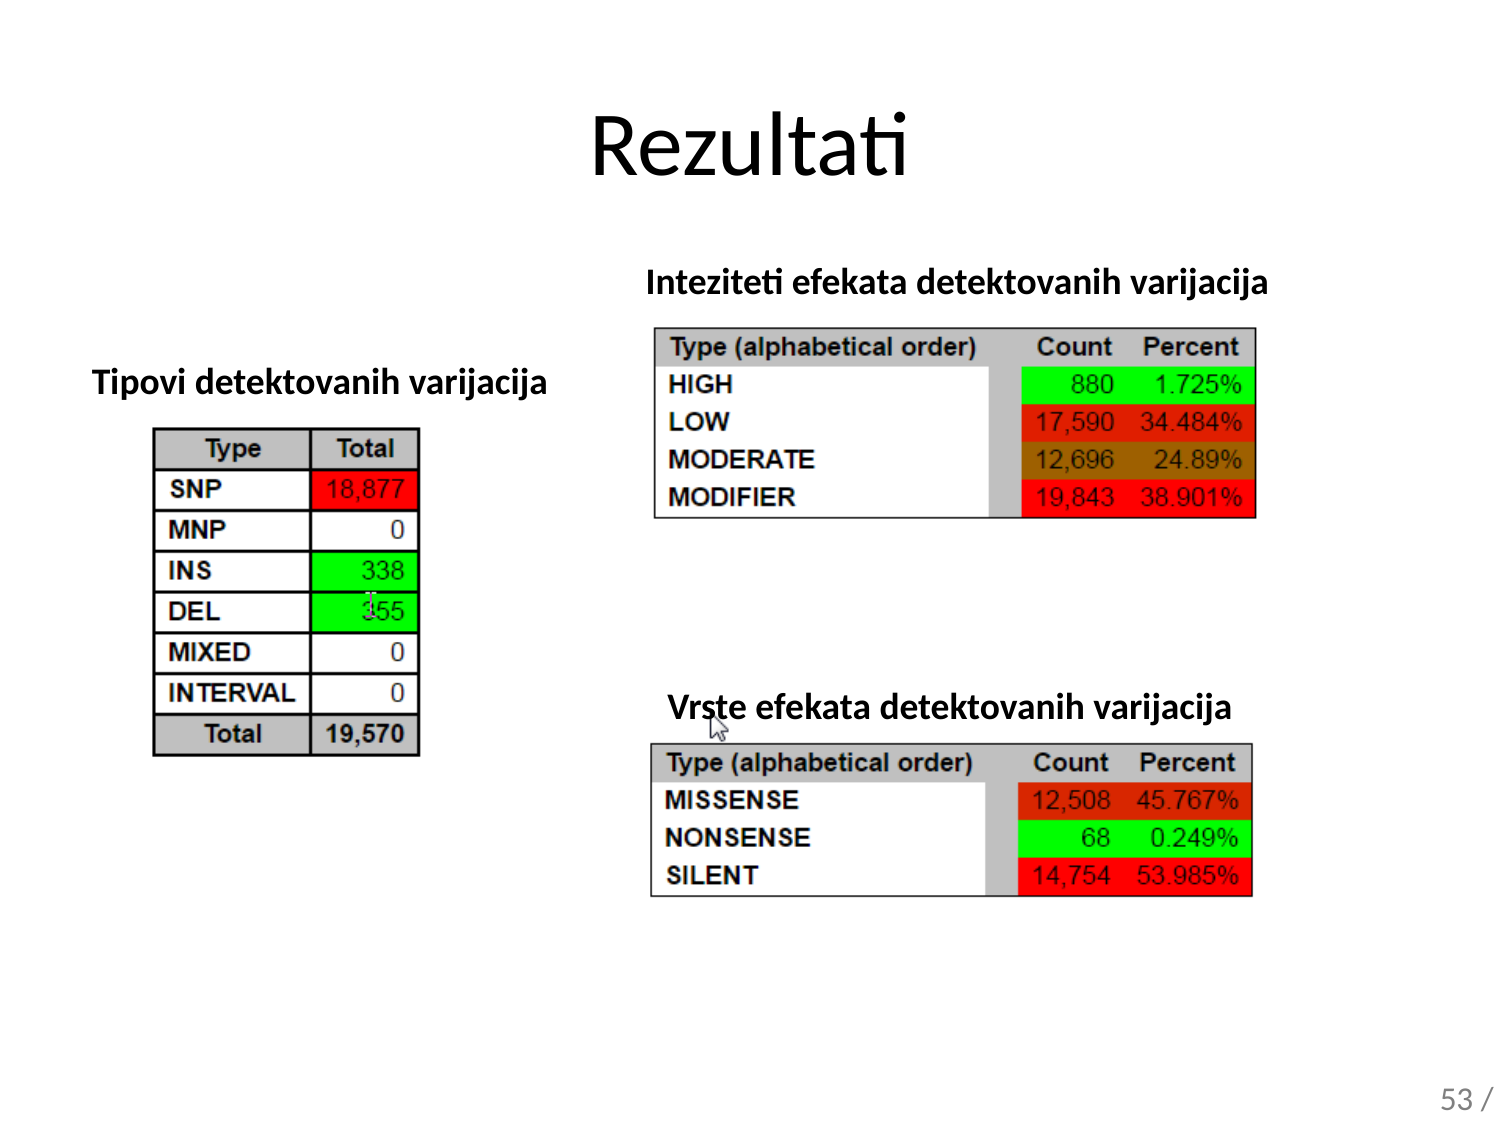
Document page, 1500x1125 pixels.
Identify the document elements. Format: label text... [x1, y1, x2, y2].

picture [137, 412, 434, 768]
text_box Inteziteti efekata detektovanih varijacija [630, 249, 1285, 310]
picture [637, 312, 1266, 534]
text_box Vrste efekata detektovanih varijacija [652, 674, 1249, 710]
title Rezultati [75, 45, 1425, 233]
picture [624, 712, 1276, 916]
text_box Tipovi detektovanih varijacija [77, 349, 564, 410]
